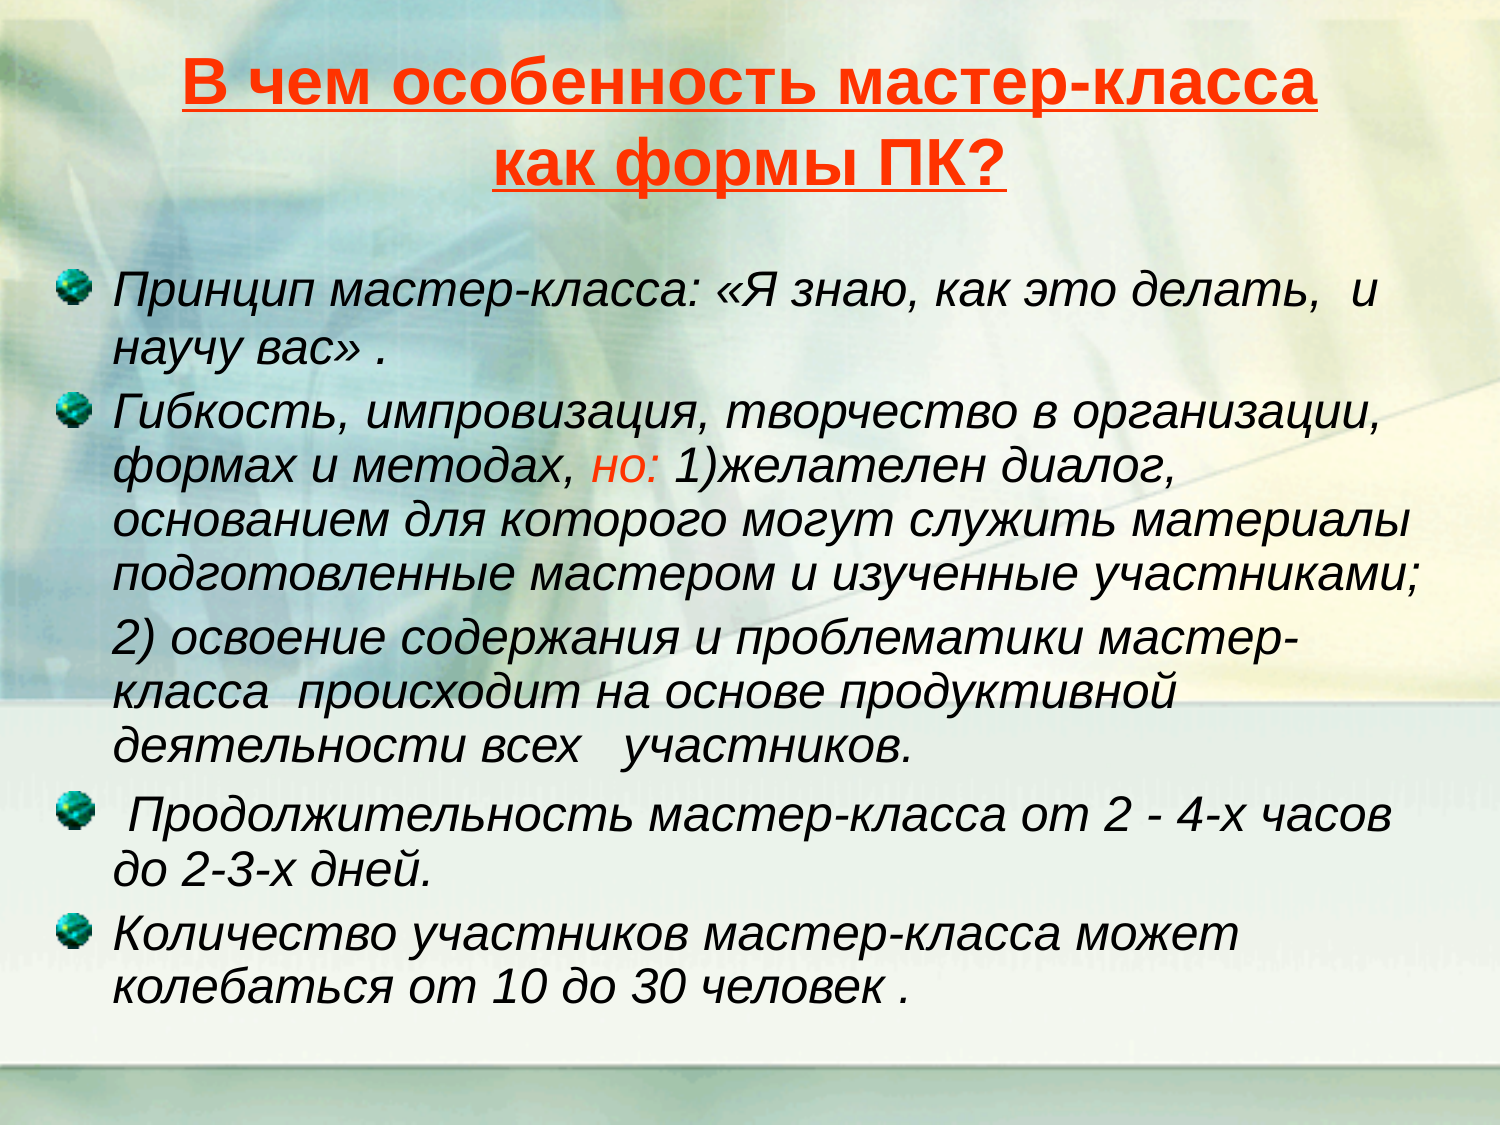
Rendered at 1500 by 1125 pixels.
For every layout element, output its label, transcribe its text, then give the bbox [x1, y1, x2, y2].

list Принцип мастер-класса: «Я знаю, как это делать, и научу вас» . Гибкость, импровизация, творчество в организации, формах и методах, но: 1)желателен диалог, основанием для которого могут служить материалы подготовленные мастером и изученные участниками; 2) освоение содержания и проблематики мастер-класса происходит на основе продуктивной деятельности всех участников. Продолжительность мастер-класса от 2 - 4-х часов до 2-3-х дней. Количество участников мастер-класса может колебаться от 10 до 30 человек . [40, 219, 1471, 1083]
picture [0, 0, 1500, 1125]
text_box В чем особенность мастер-класса как формы ПК? [124, 30, 1376, 206]
title [64, 54, 1426, 209]
